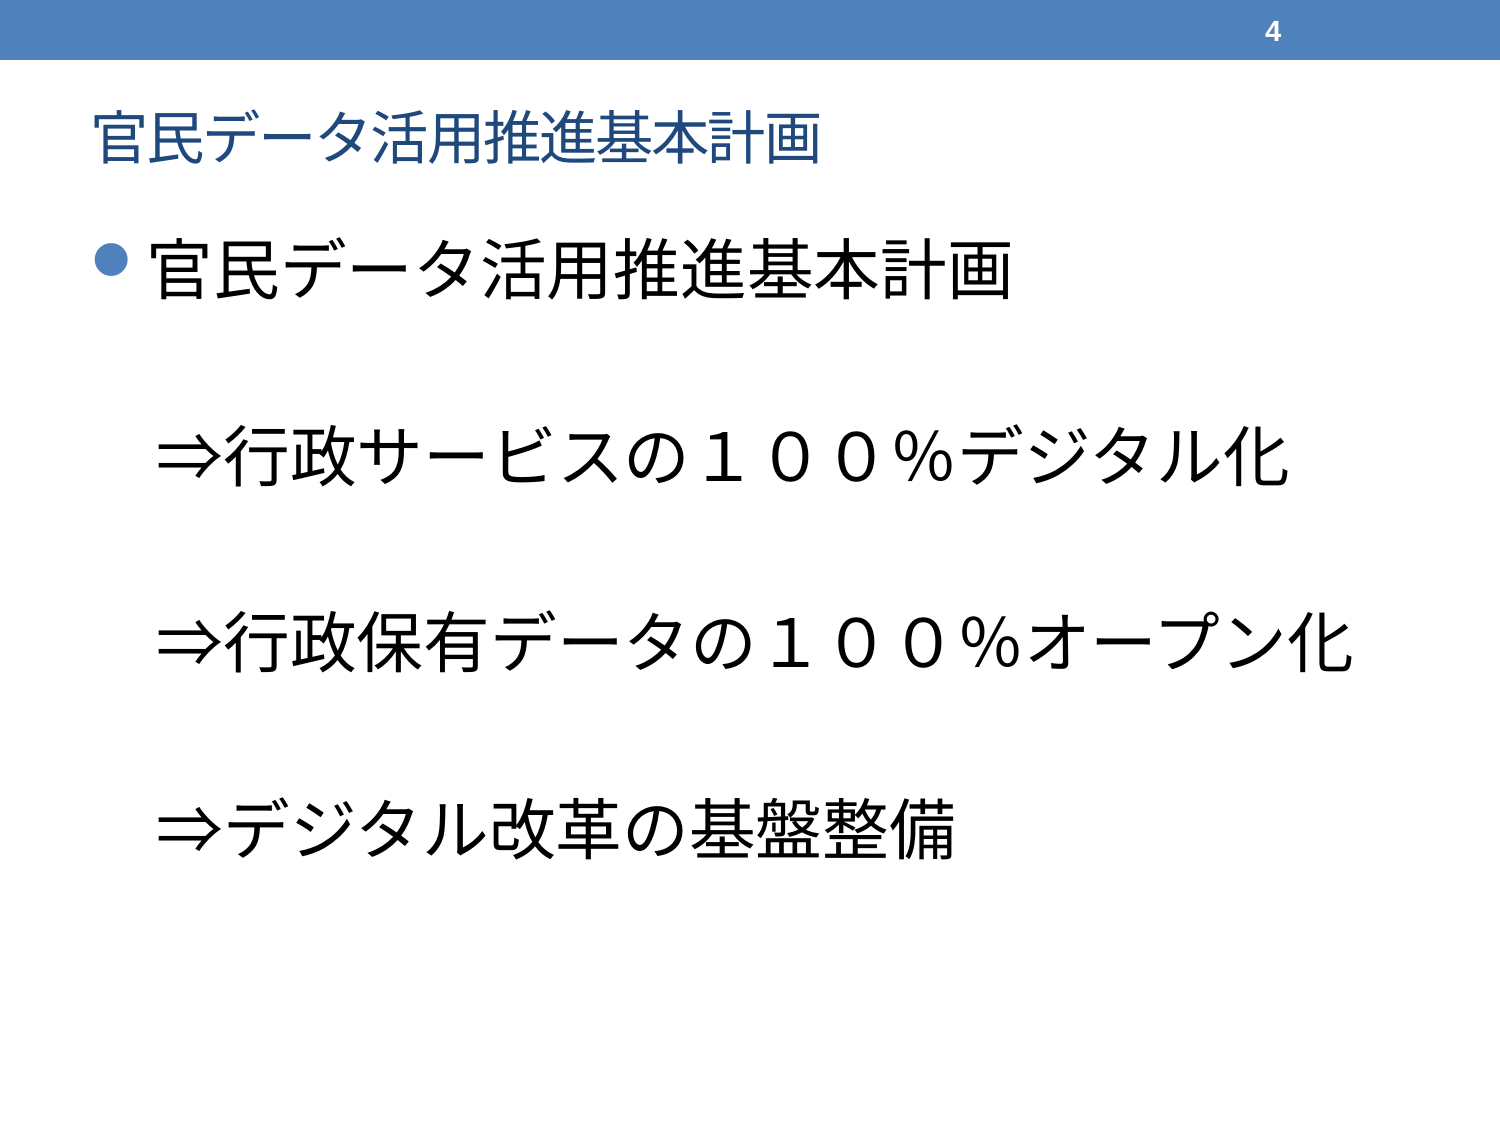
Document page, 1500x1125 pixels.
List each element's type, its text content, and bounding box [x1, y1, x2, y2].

title 官民データ活用推進基本計画 [75, 87, 1425, 185]
slide_number 4 [1250, 3, 1425, 57]
list 官民データ活用推進基本計画 ⇒行政サービスの１００％デジタル化 ⇒行政保有データの１００％オープン化 ⇒デジタル改革の基盤整備 [75, 219, 1425, 1063]
